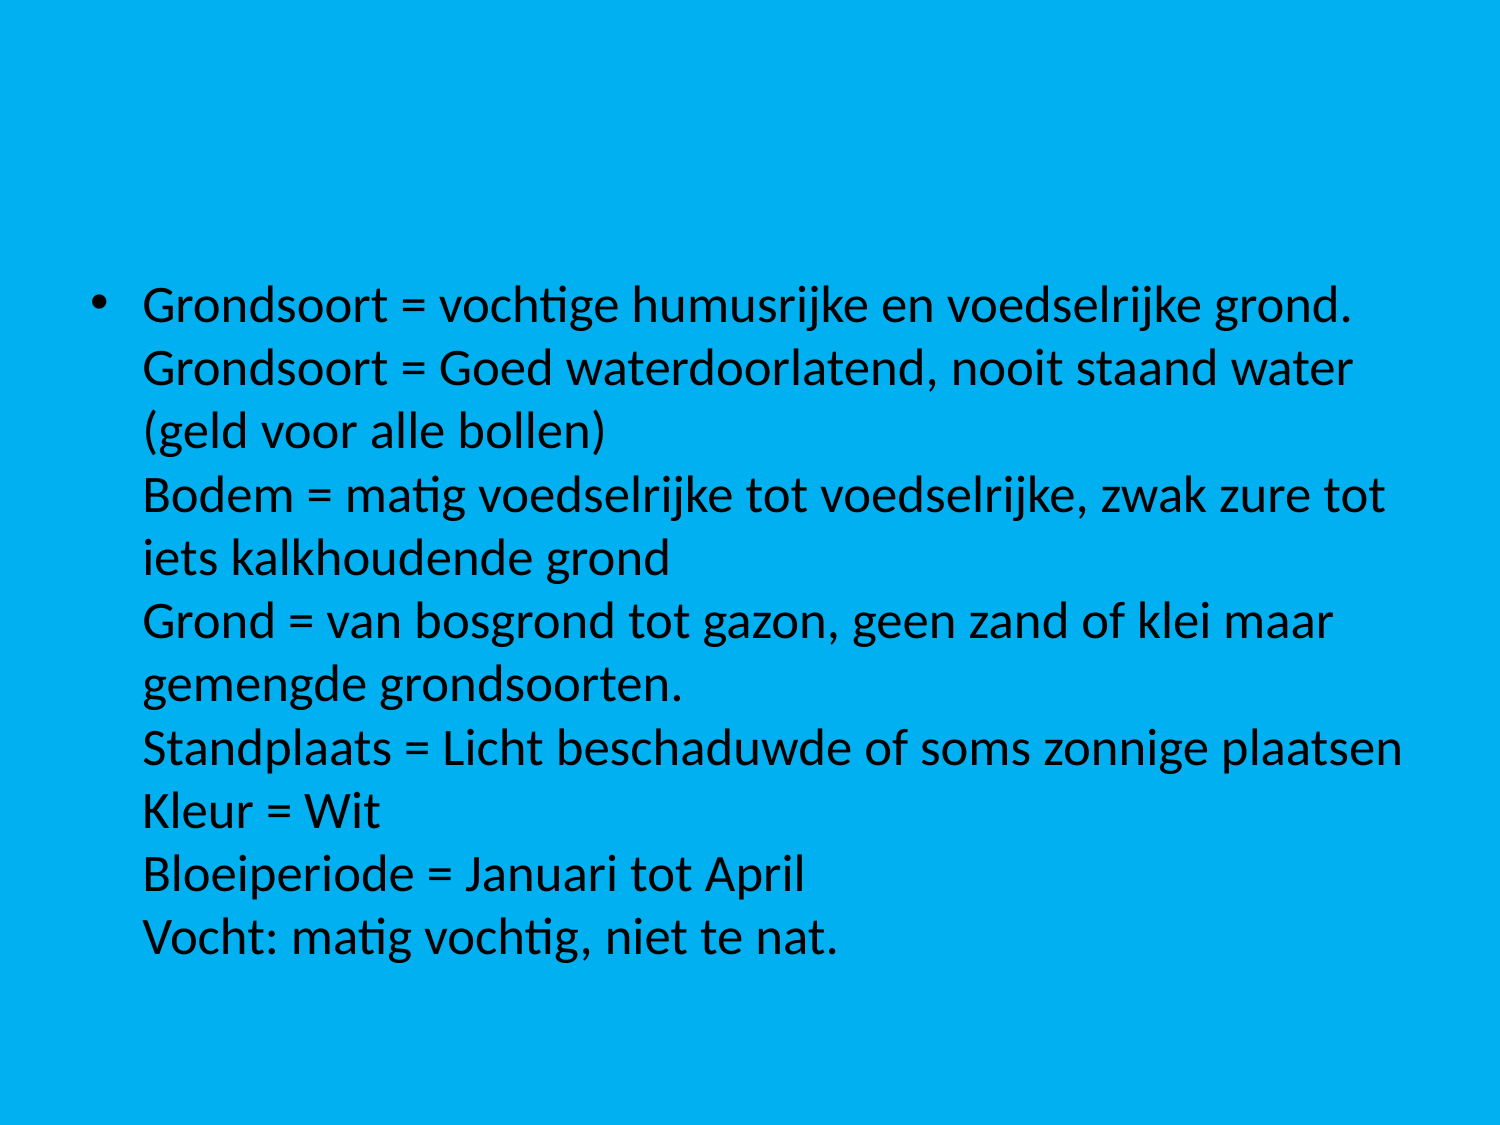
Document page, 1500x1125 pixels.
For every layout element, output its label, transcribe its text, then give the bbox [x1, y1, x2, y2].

list Grondsoort = vochtige humusrijke en voedselrijke grond. Grondsoort = Goed waterdoorlatend, nooit staand water (geld voor alle bollen) Bodem = matig voedselrijke tot voedselrijke, zwak zure tot iets kalkhoudende grond Grond = van bosgrond tot gazon, geen zand of klei maar gemengde grondsoorten. Standplaats = Licht beschaduwde of soms zonnige plaatsen Kleur = Wit Bloeiperiode = Januari tot April Vocht: matig vochtig, niet te nat. [75, 262, 1425, 1005]
